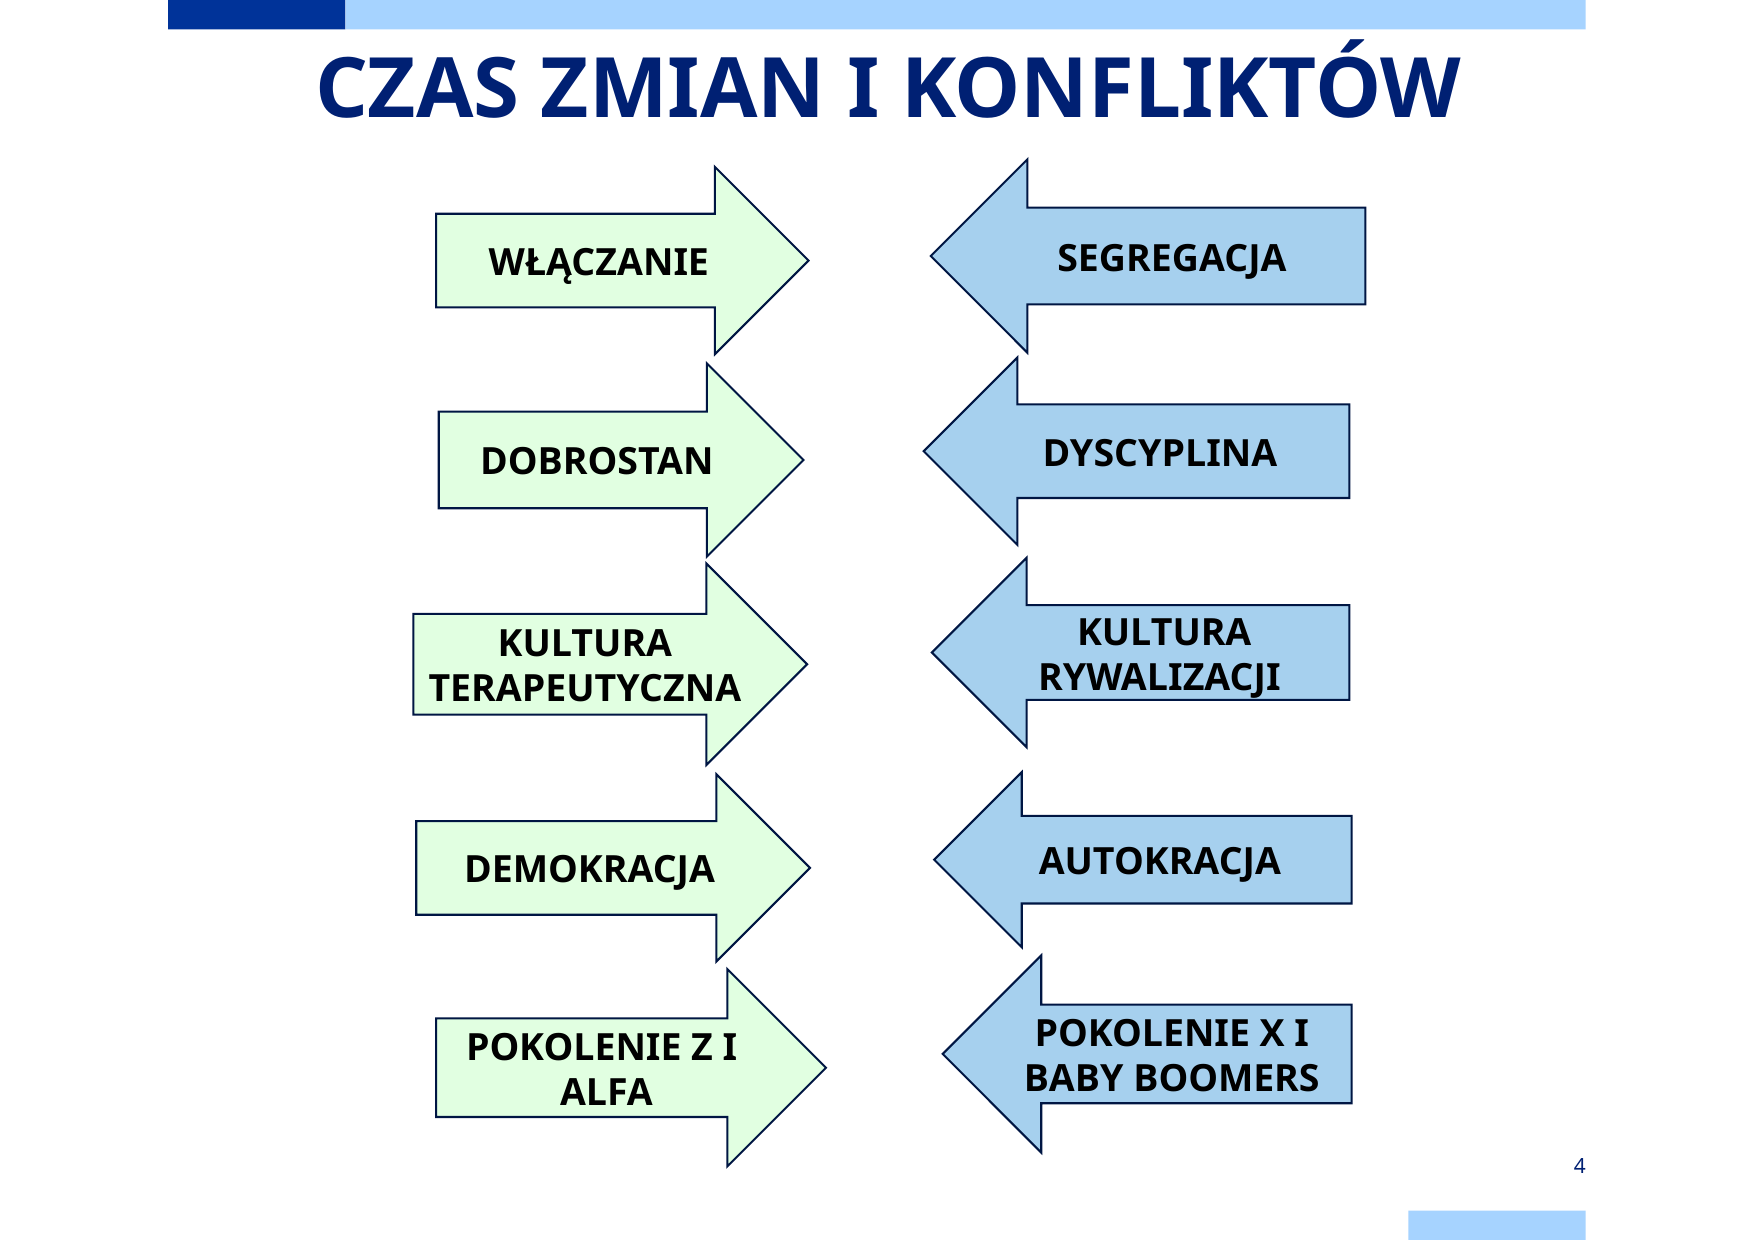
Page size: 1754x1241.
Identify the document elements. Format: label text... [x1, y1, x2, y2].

title CZAS ZMIAN I KONFLIKTÓW [191, 59, 1586, 178]
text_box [413, 557, 1350, 765]
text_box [438, 357, 1350, 557]
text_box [416, 771, 1352, 962]
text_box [436, 955, 1352, 1167]
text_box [436, 159, 1366, 355]
slide_number 4 [1408, 1151, 1586, 1182]
